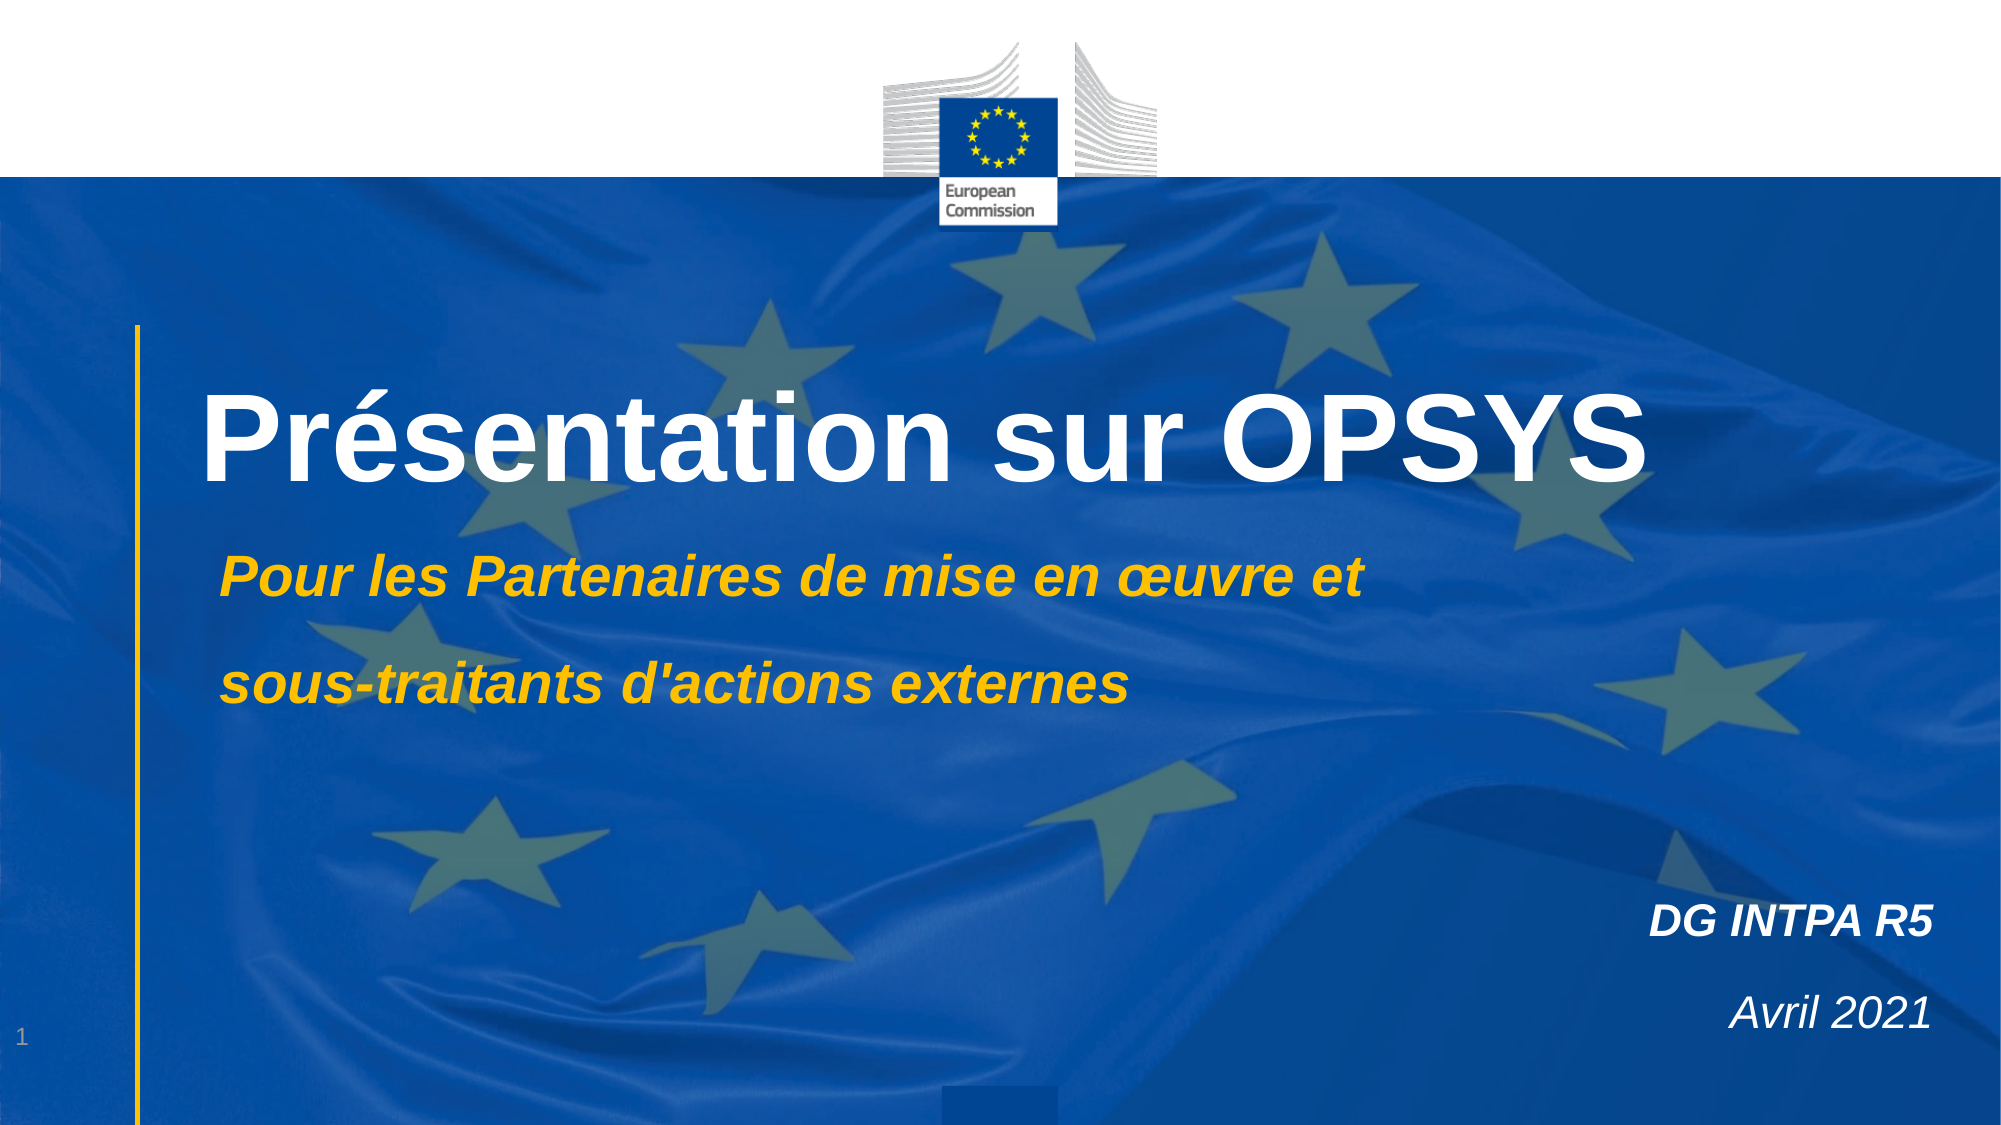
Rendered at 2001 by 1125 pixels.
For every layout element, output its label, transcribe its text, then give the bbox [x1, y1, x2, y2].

list DG INTPA R5 Avril 2021 [1121, 882, 1949, 970]
picture [883, 42, 1157, 232]
title Présentation sur OPSYS [184, 365, 1836, 719]
subtitle Pour les Partenaires de mise en œuvre et sous-traitants d'actions externes [204, 530, 1536, 678]
slide_number 1 [0, 1005, 450, 1066]
